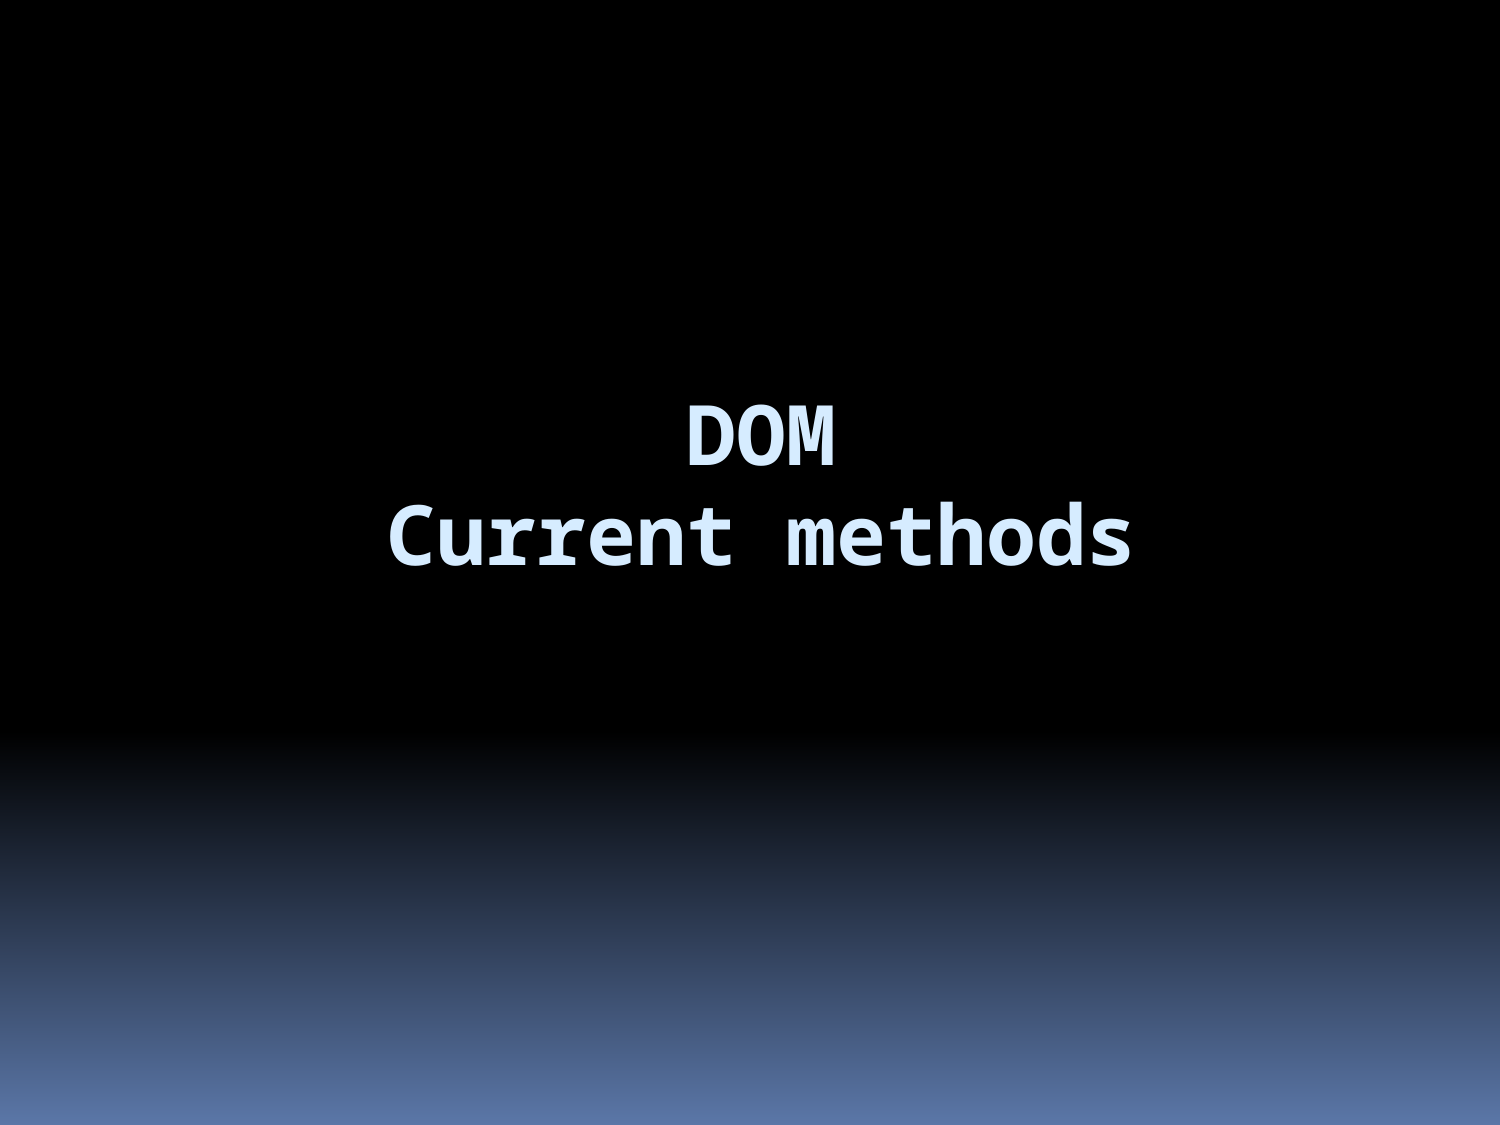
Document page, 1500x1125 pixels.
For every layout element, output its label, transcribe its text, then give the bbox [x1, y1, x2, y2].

title DOM Current methods [125, 375, 1400, 699]
